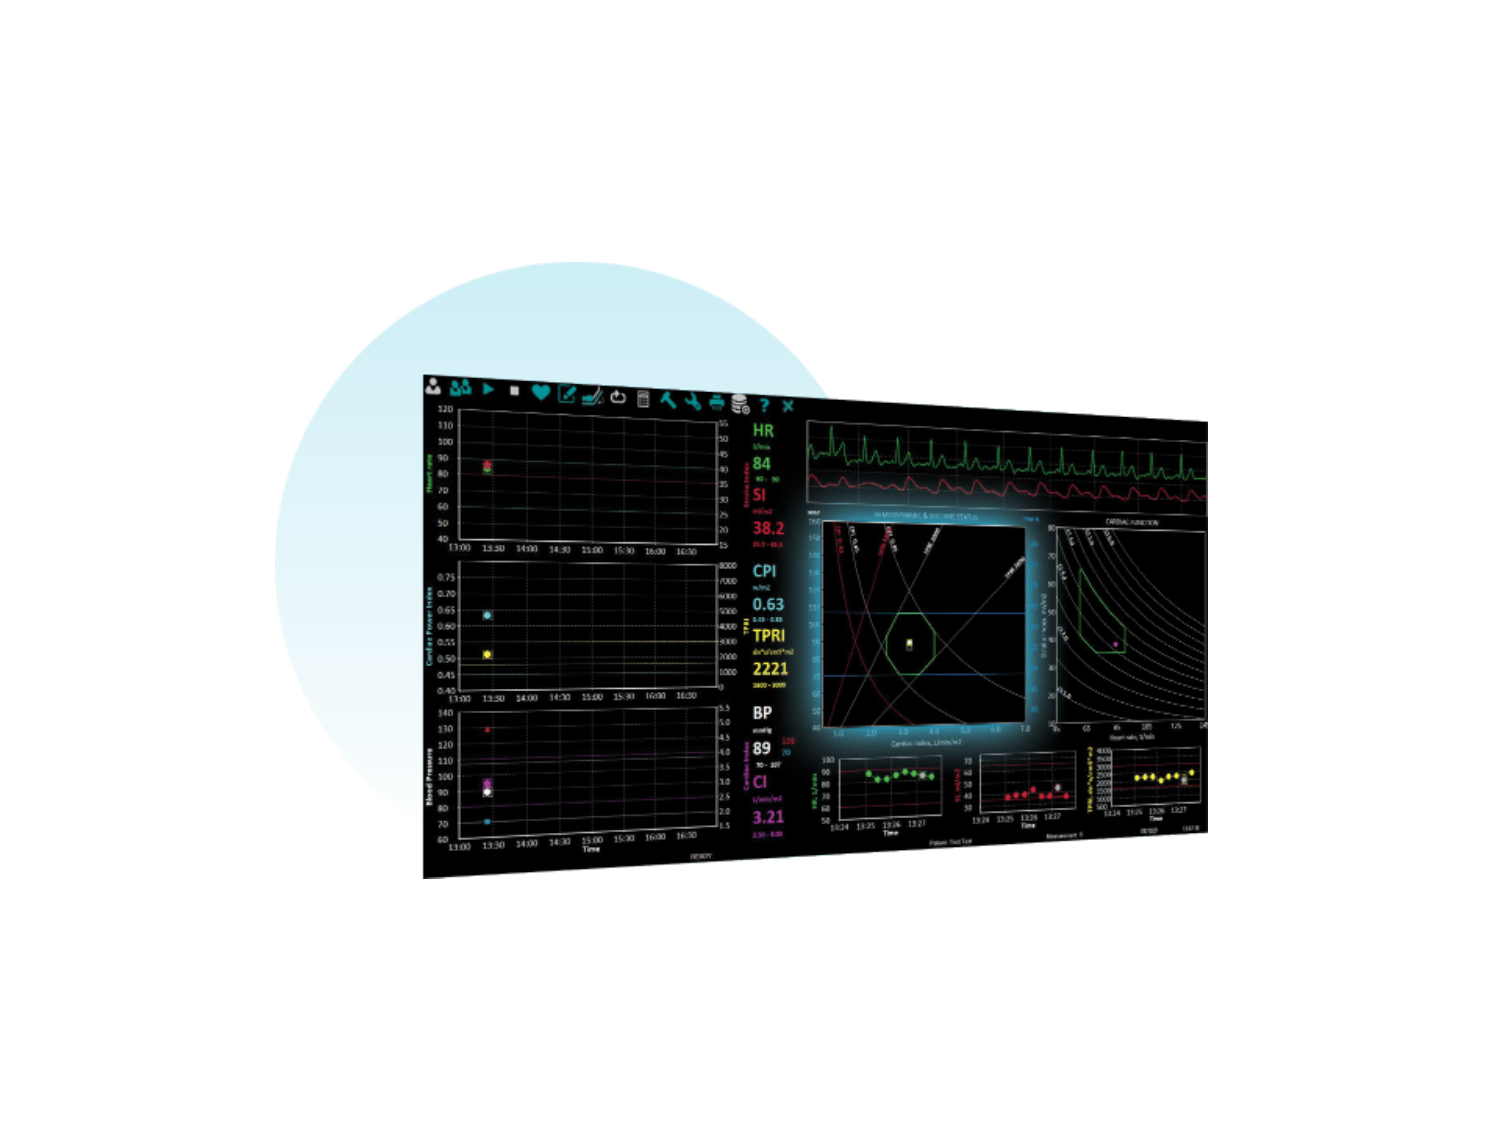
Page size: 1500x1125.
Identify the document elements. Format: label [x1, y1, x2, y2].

picture [274, 262, 1209, 879]
